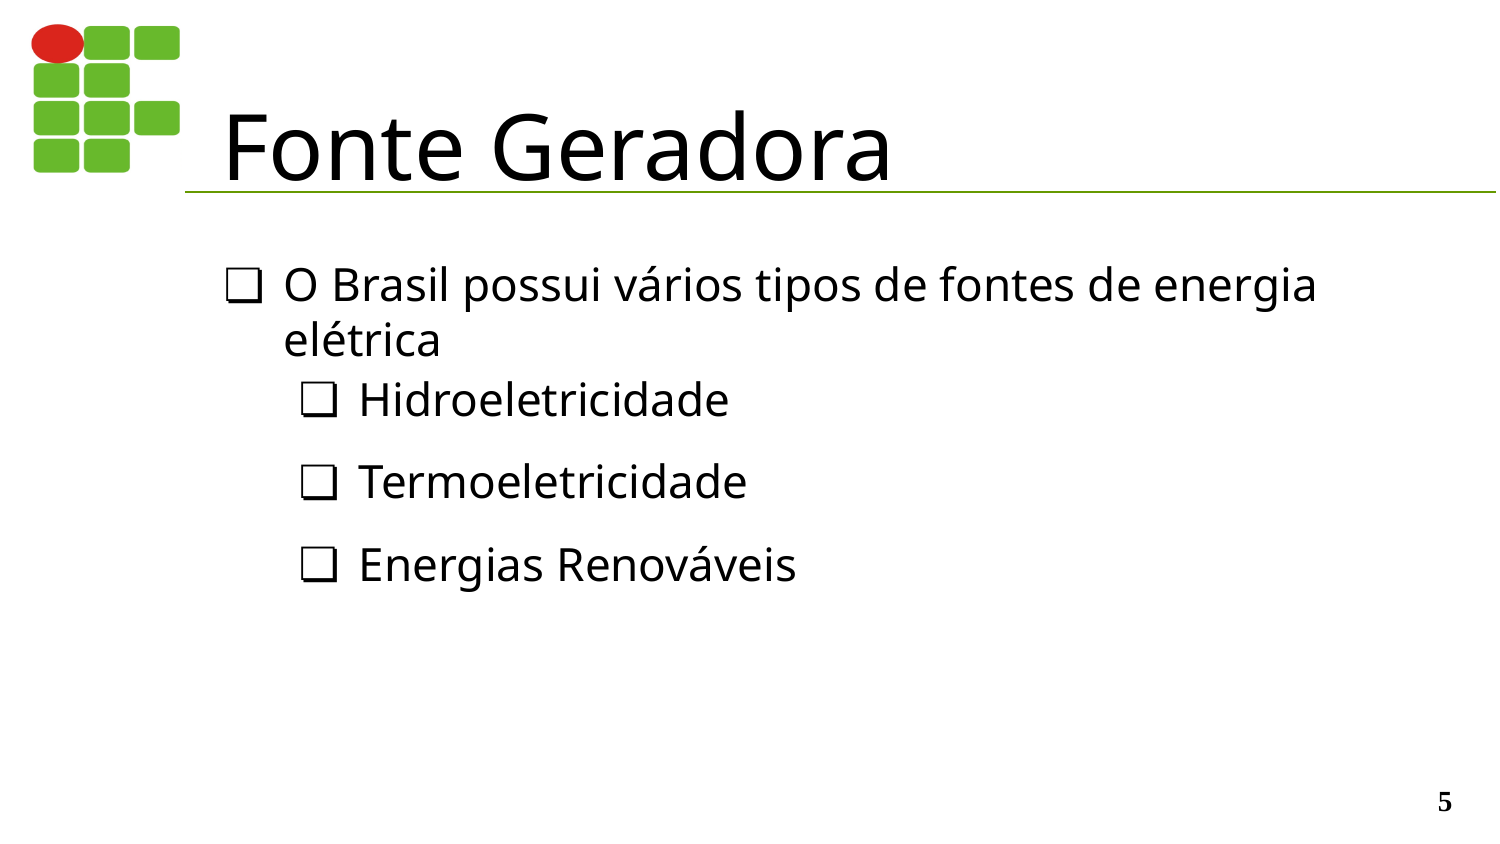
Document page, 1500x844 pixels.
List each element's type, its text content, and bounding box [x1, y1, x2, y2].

list Hidroeletricidade Termoeletricidade Energias Renováveis [193, 335, 1469, 758]
text_box ‹#› [1155, 768, 1468, 825]
list O Brasil possui vários tipos de fontes de energia elétrica [193, 248, 1469, 327]
title Fonte Geradora [206, 26, 1468, 207]
picture [29, 23, 182, 174]
